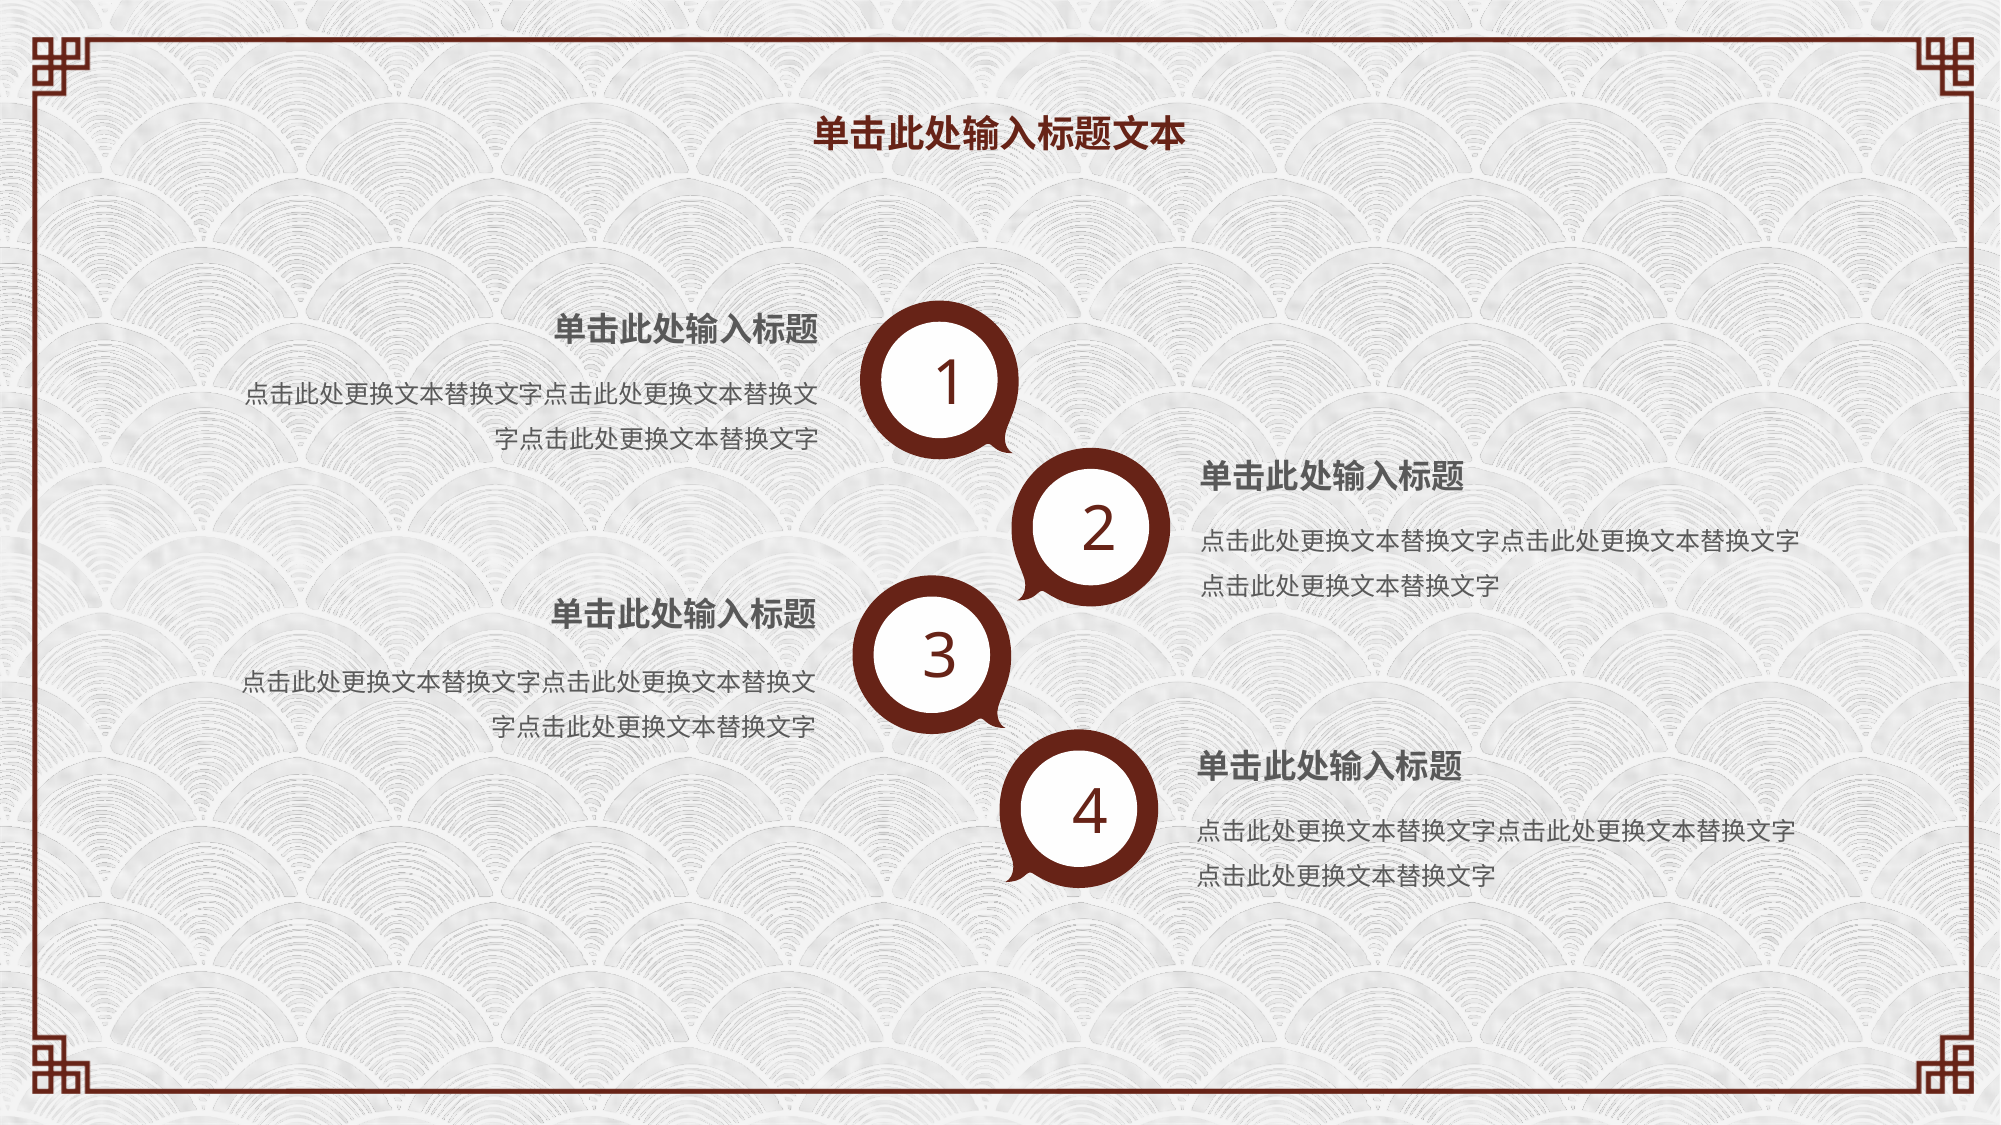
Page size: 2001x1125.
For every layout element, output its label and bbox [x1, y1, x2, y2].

text_box [999, 729, 1159, 888]
text_box [859, 300, 1019, 460]
text_box [852, 575, 1012, 735]
text_box [1011, 447, 1171, 607]
picture [0, 0, 2001, 1125]
